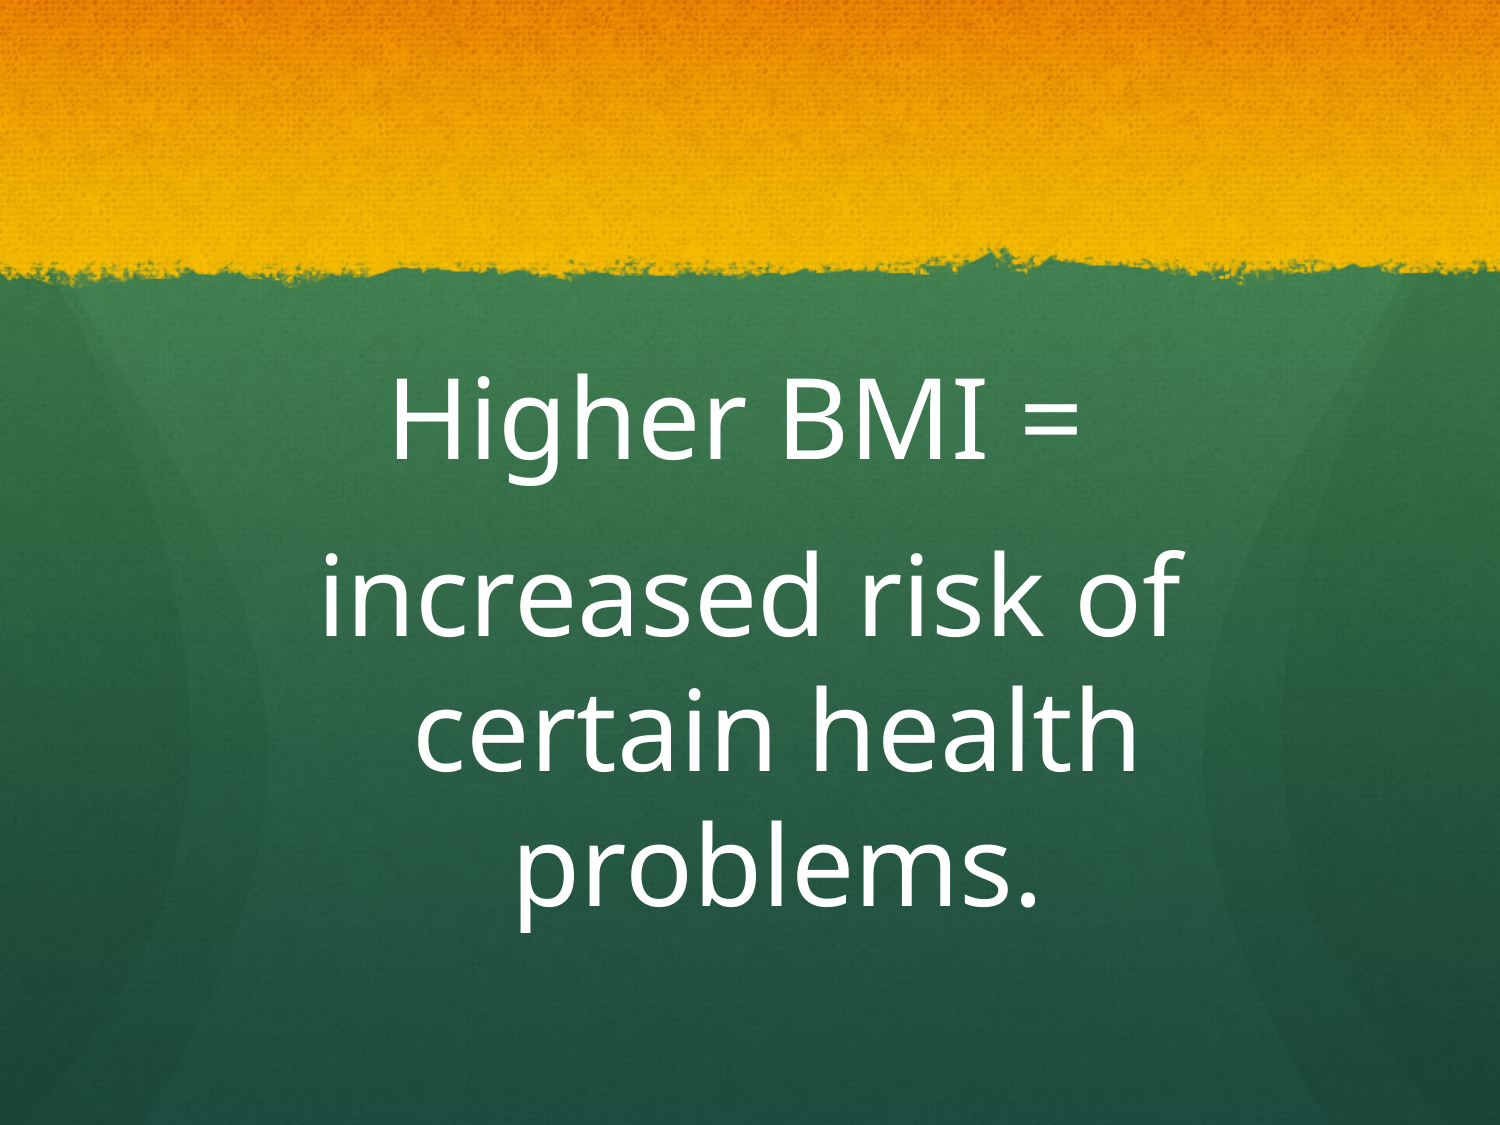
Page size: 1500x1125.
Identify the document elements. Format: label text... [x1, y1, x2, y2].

picture [0, 0, 1500, 1125]
list Higher BMI = increased risk of certain health problems. [125, 339, 1375, 1026]
